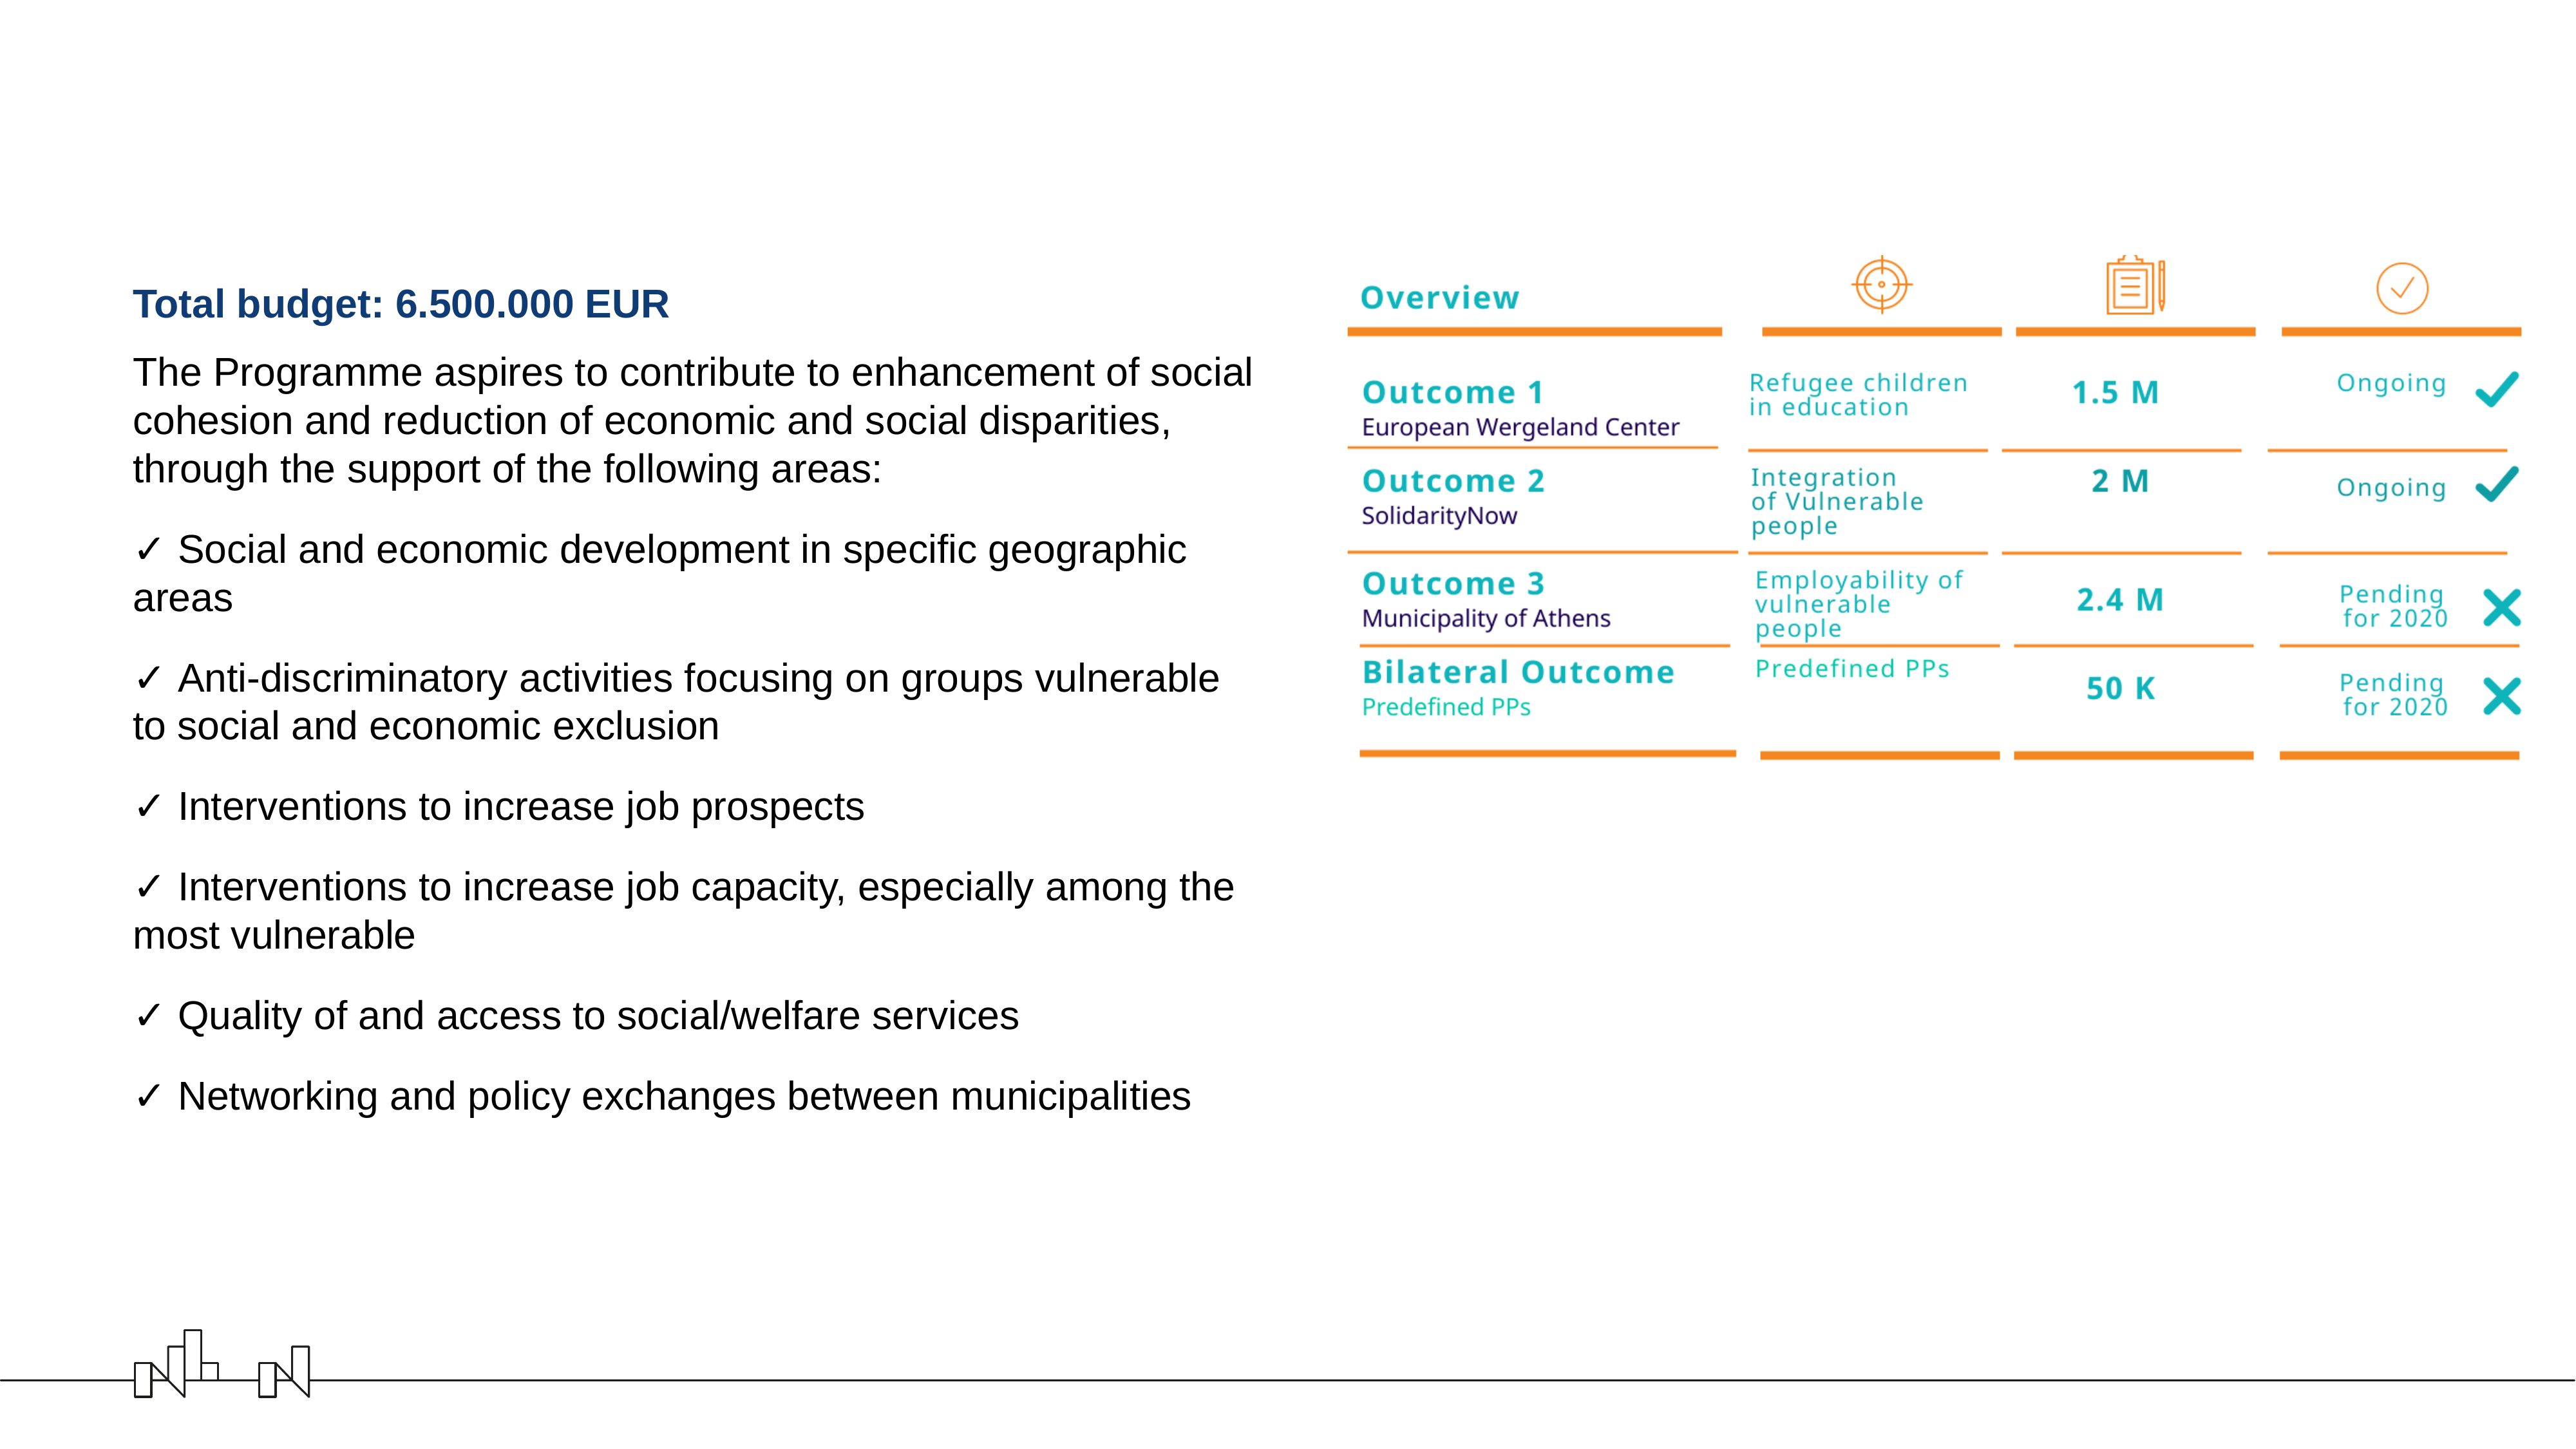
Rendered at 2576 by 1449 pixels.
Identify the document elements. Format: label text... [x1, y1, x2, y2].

list The Programme aspires to contribute to enhancement of social cohesion and reduction of economic and social disparities, through the support of the following areas: ✓ Social and economic development in specific geographic areas ✓ Anti-discriminatory activities focusing on groups vulnerable to social and economic exclusion ✓ Interventions to increase job prospects ✓ Interventions to increase job capacity, especially among the most vulnerable ✓ Quality of and access to social/welfare services ✓ Networking and policy exchanges between municipalities [133, 345, 1263, 1320]
picture [1341, 255, 2558, 815]
list Total budget: 6.500.000 EUR [133, 278, 1341, 327]
